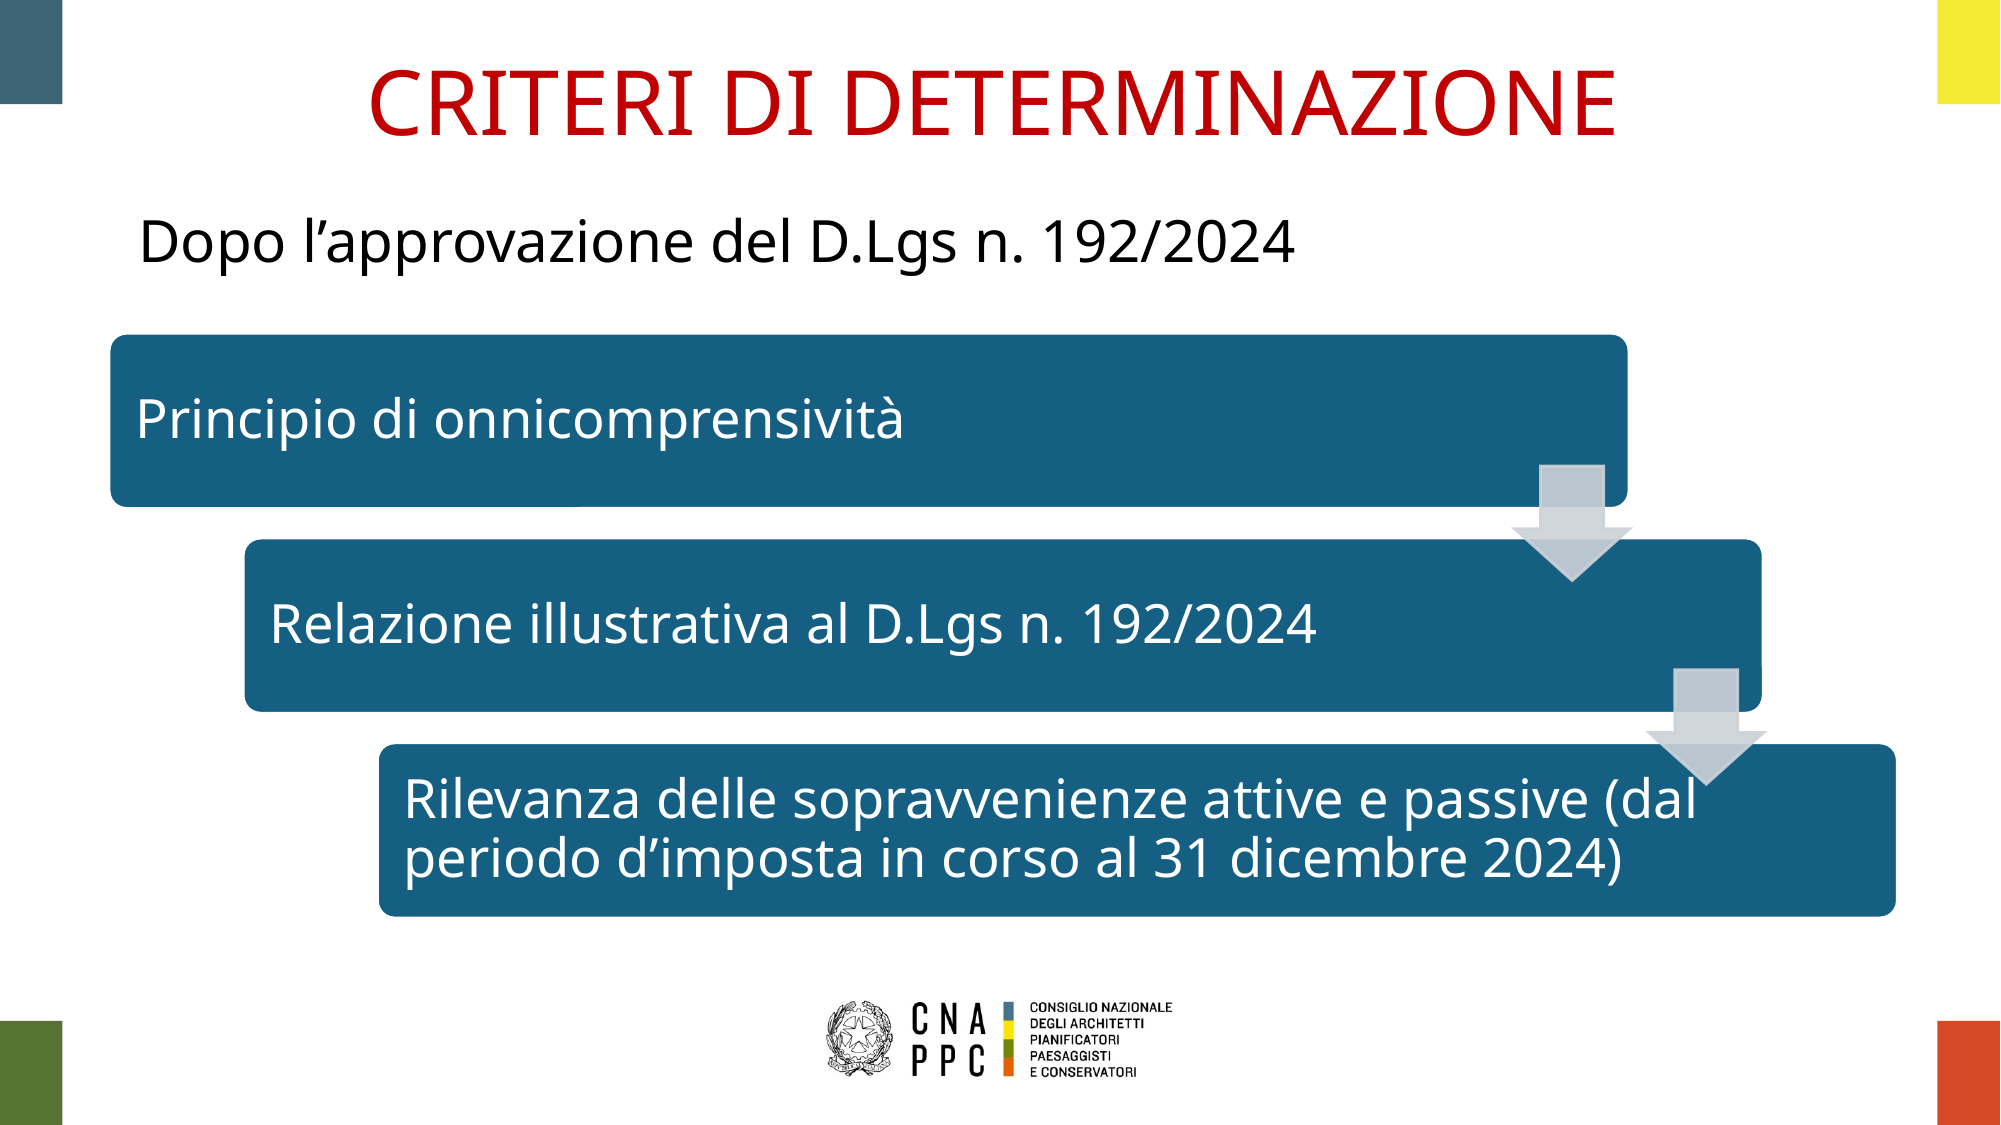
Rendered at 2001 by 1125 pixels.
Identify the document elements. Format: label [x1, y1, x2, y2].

text_box [0, 0, 2000, 1125]
